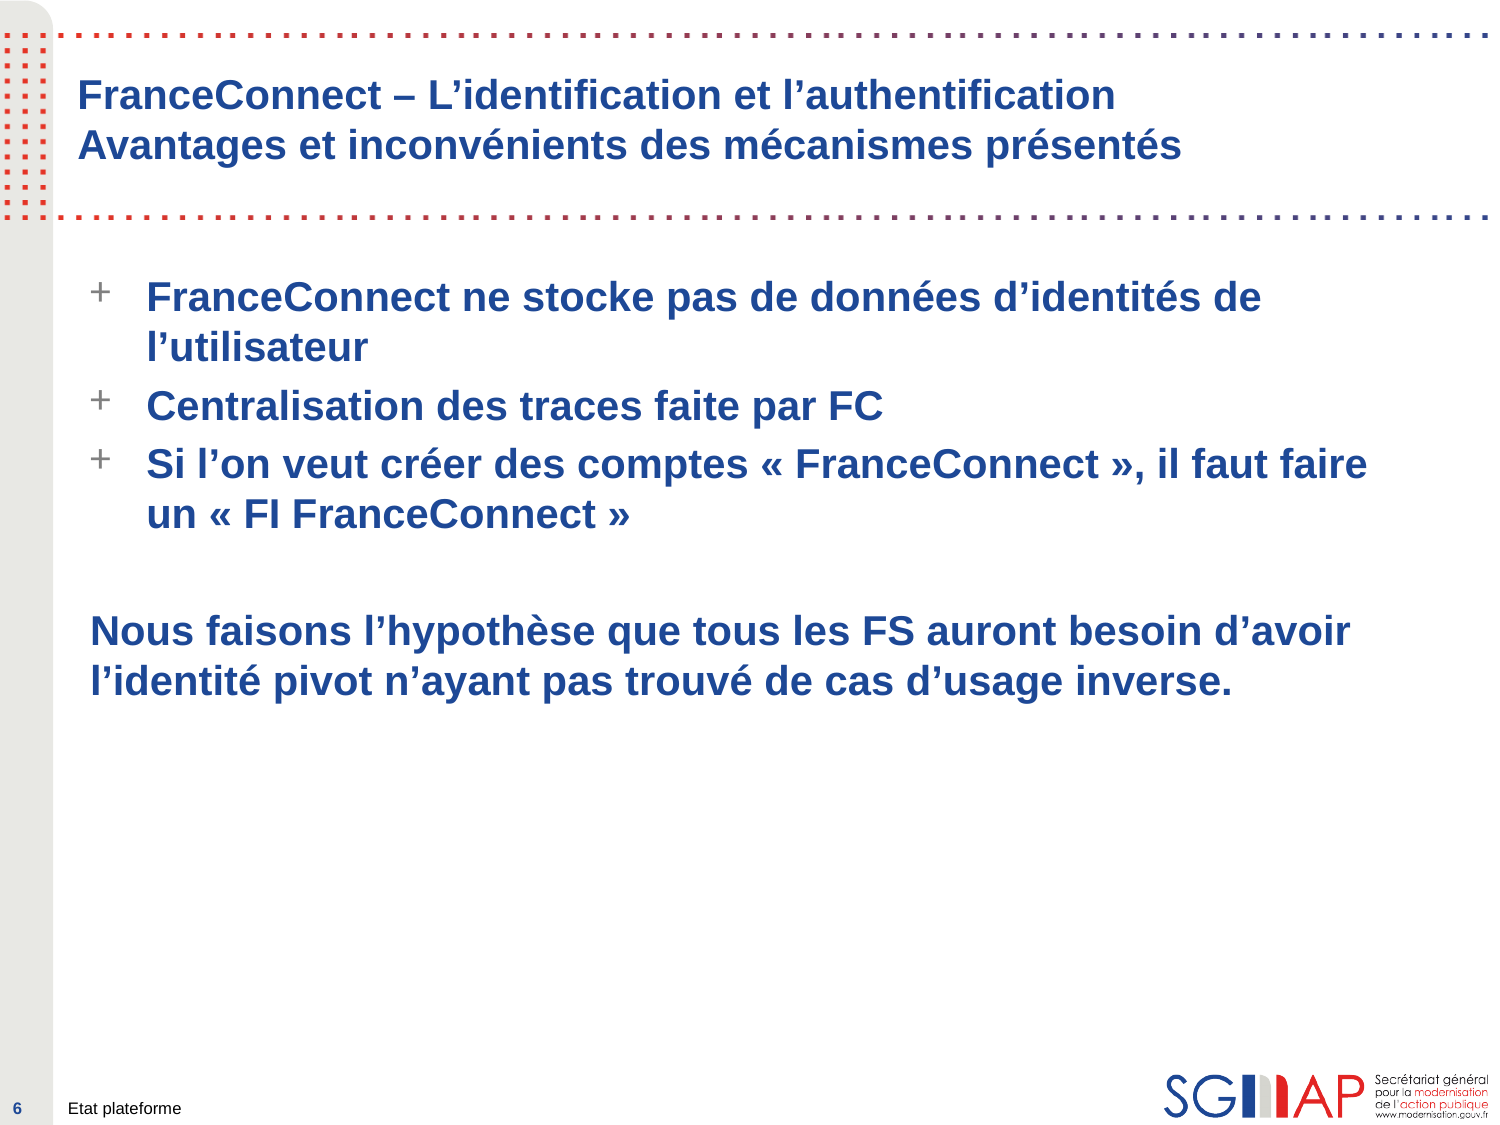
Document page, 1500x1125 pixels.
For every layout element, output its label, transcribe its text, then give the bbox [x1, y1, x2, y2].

title FranceConnect – L’identification et l’authentification Avantages et inconvénients des mécanismes présentés [62, 42, 1483, 193]
picture [0, 33, 1500, 220]
list FranceConnect ne stocke pas de données d’identités de l’utilisateur Centralisation des traces faite par FC Si l’on veut créer des comptes « FranceConnect », il faut faire un « FI FranceConnect » Nous faisons l’hypothèse que tous les FS auront besoin d’avoir l’identité pivot n’ayant pas trouvé de cas d’usage inverse. [75, 262, 1425, 1005]
picture [1164, 1074, 1488, 1119]
